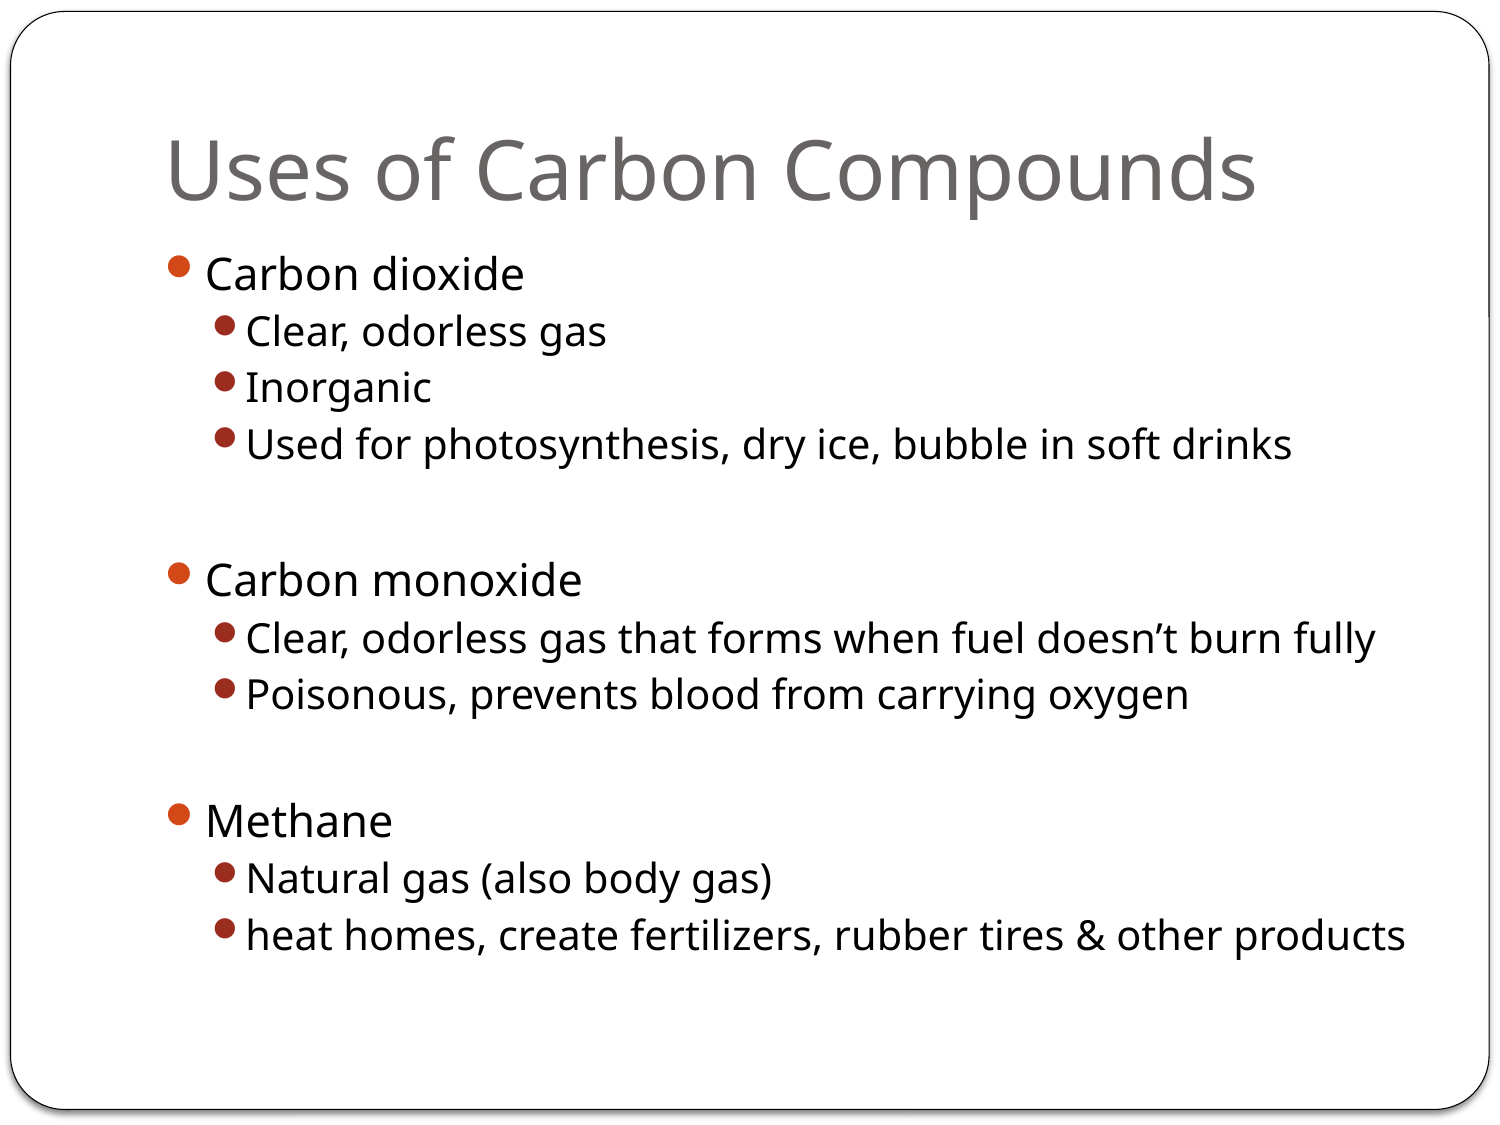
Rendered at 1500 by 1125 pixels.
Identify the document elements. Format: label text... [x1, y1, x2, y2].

list Carbon dioxide Clear, odorless gas Inorganic Used for photosynthesis, dry ice, bubble in soft drinks Carbon monoxide Clear, odorless gas that forms when fuel doesn’t burn fully Poisonous, prevents blood from carrying oxygen Methane Natural gas (also body gas) heat homes, create fertilizers, rubber tires & other products [150, 237, 1425, 988]
title Uses of Carbon Compounds [150, 45, 1425, 233]
